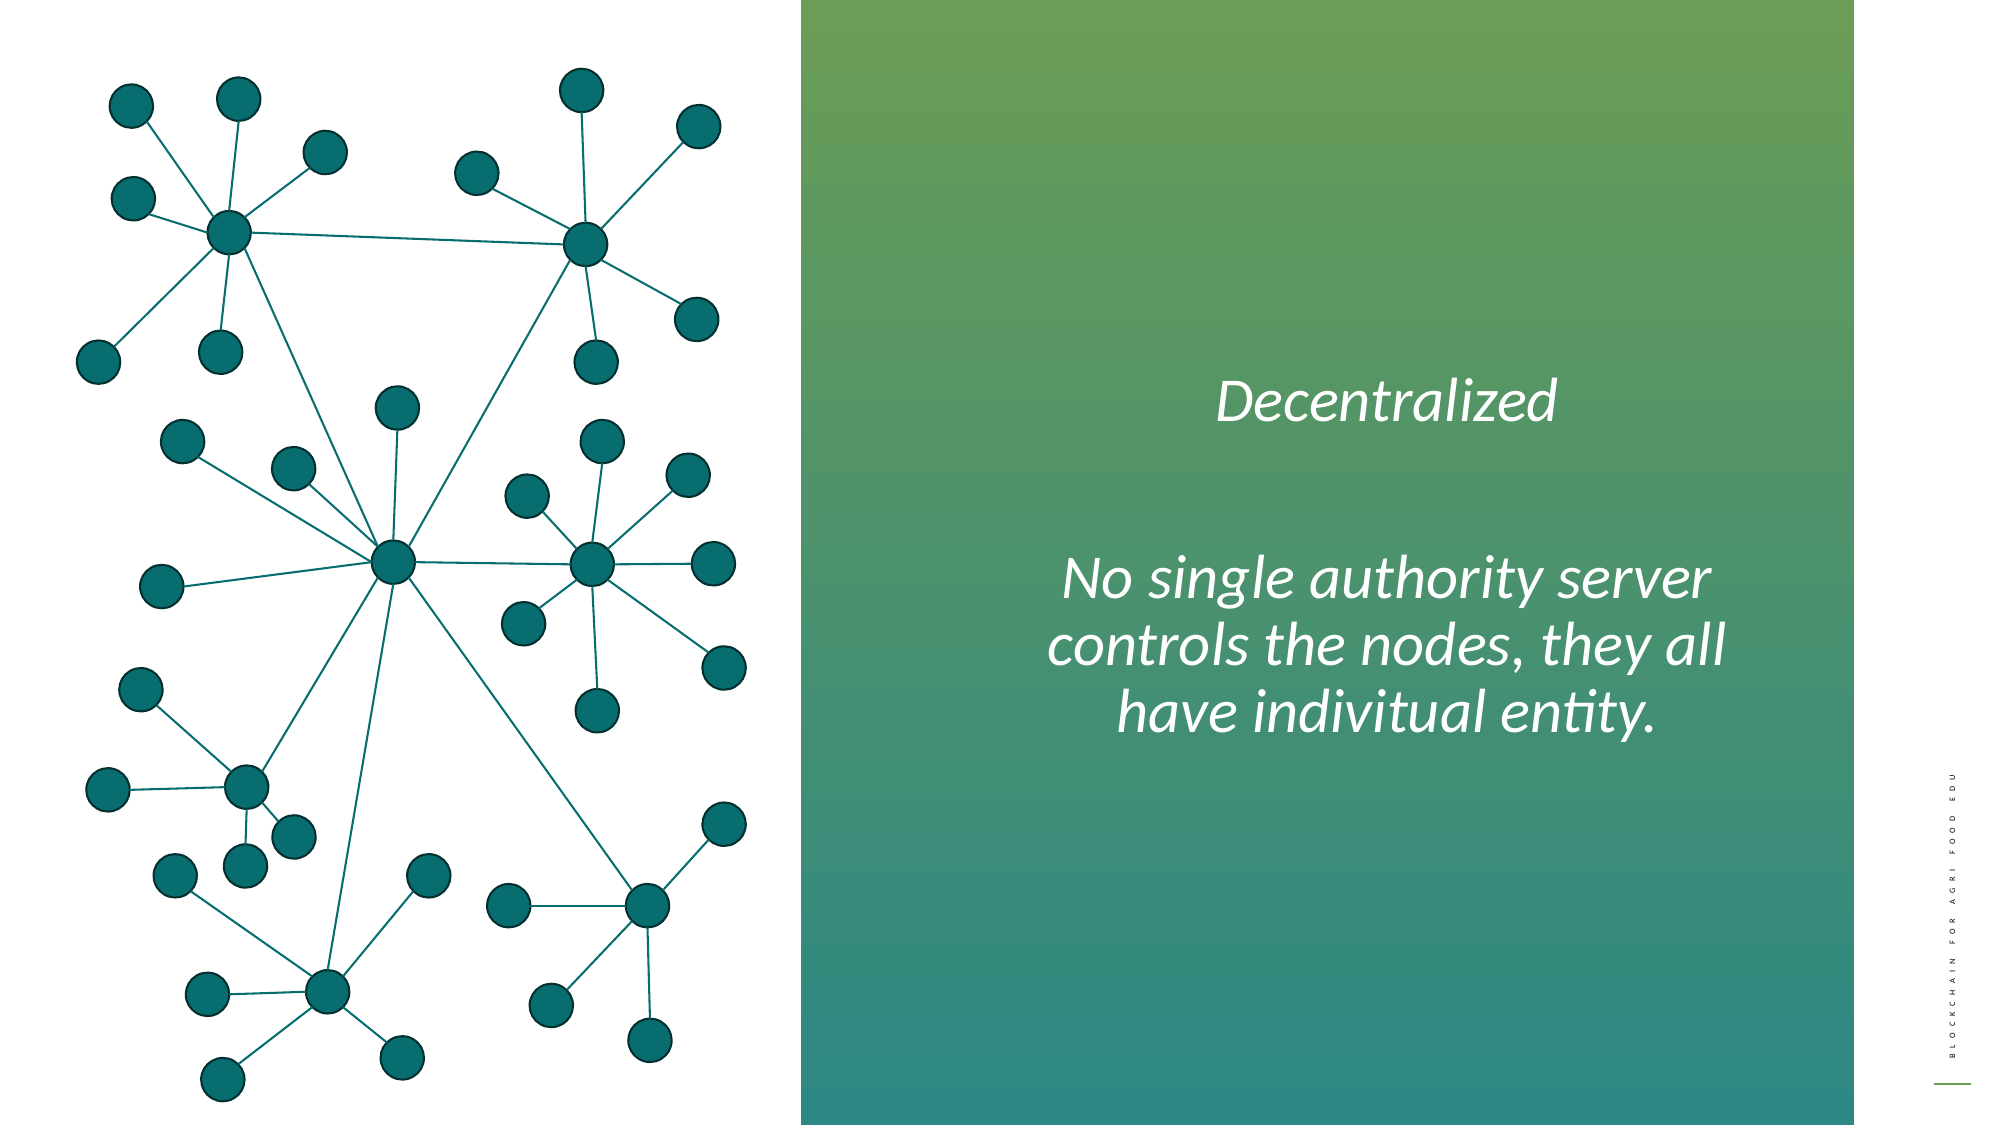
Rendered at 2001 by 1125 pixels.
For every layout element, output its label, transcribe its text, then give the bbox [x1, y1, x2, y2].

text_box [76, 68, 746, 1102]
list Decentralized No single authority server controls the nodes, they all have indivitual entity. [999, 97, 1775, 1017]
